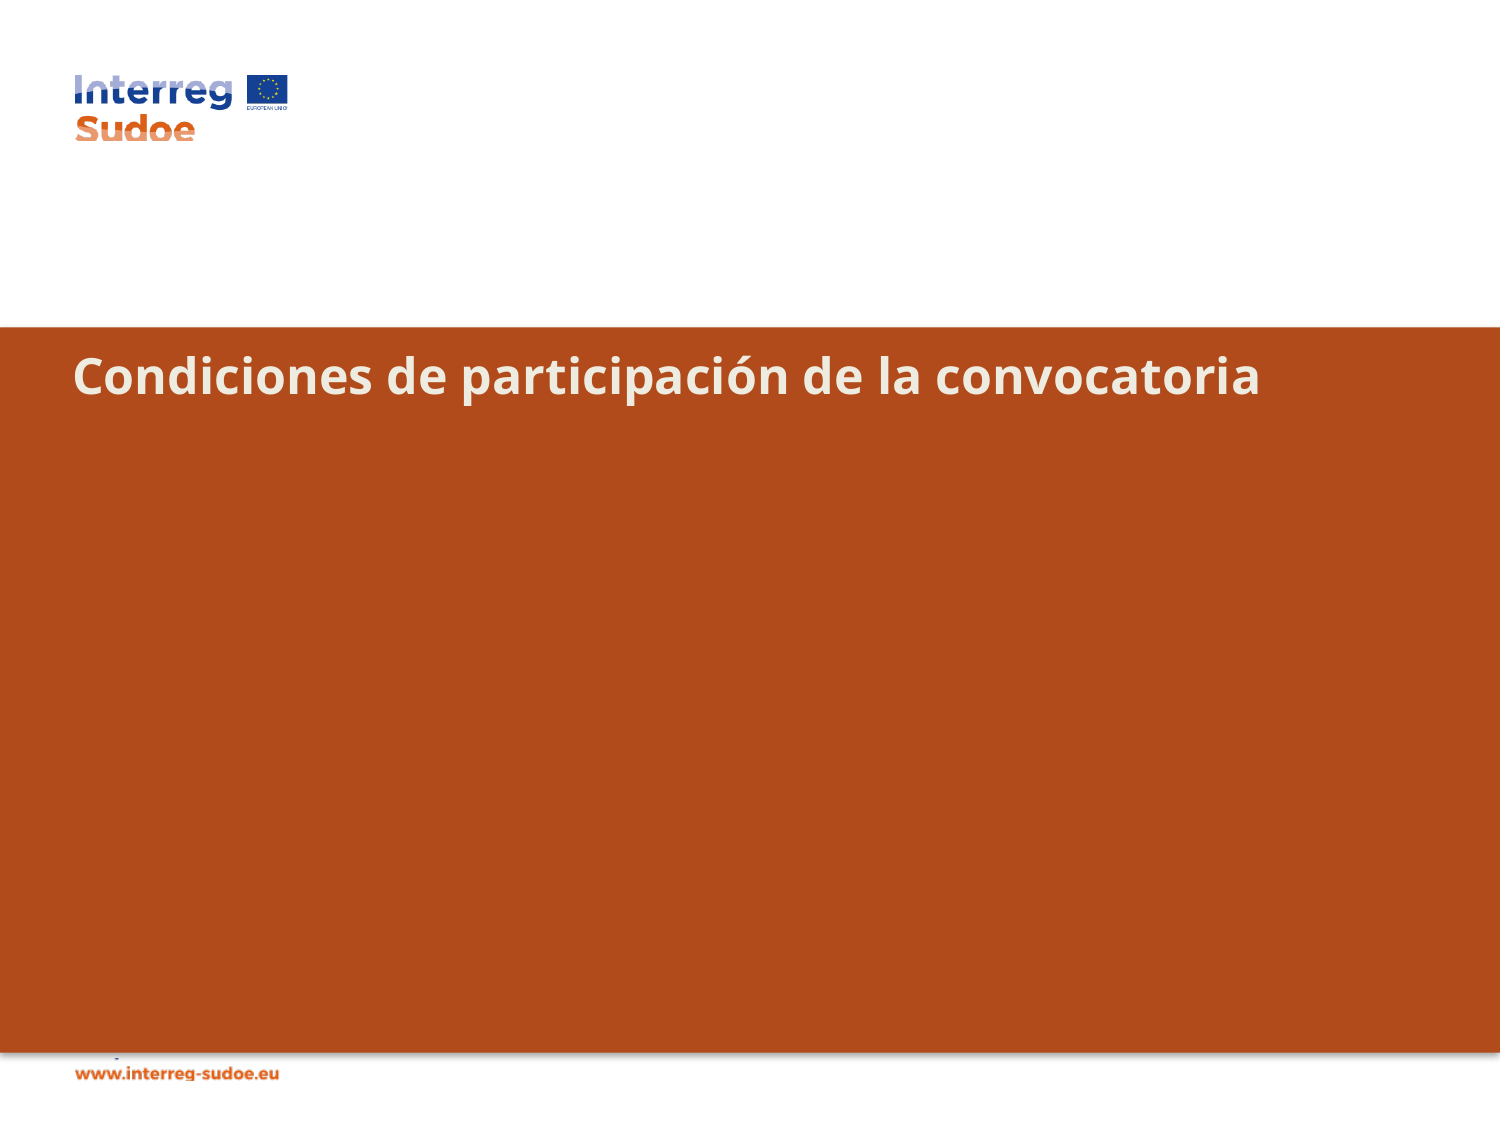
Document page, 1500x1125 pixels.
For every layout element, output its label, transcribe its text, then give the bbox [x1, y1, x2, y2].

title Condiciones de participación de la convocatoria [57, 336, 1400, 425]
